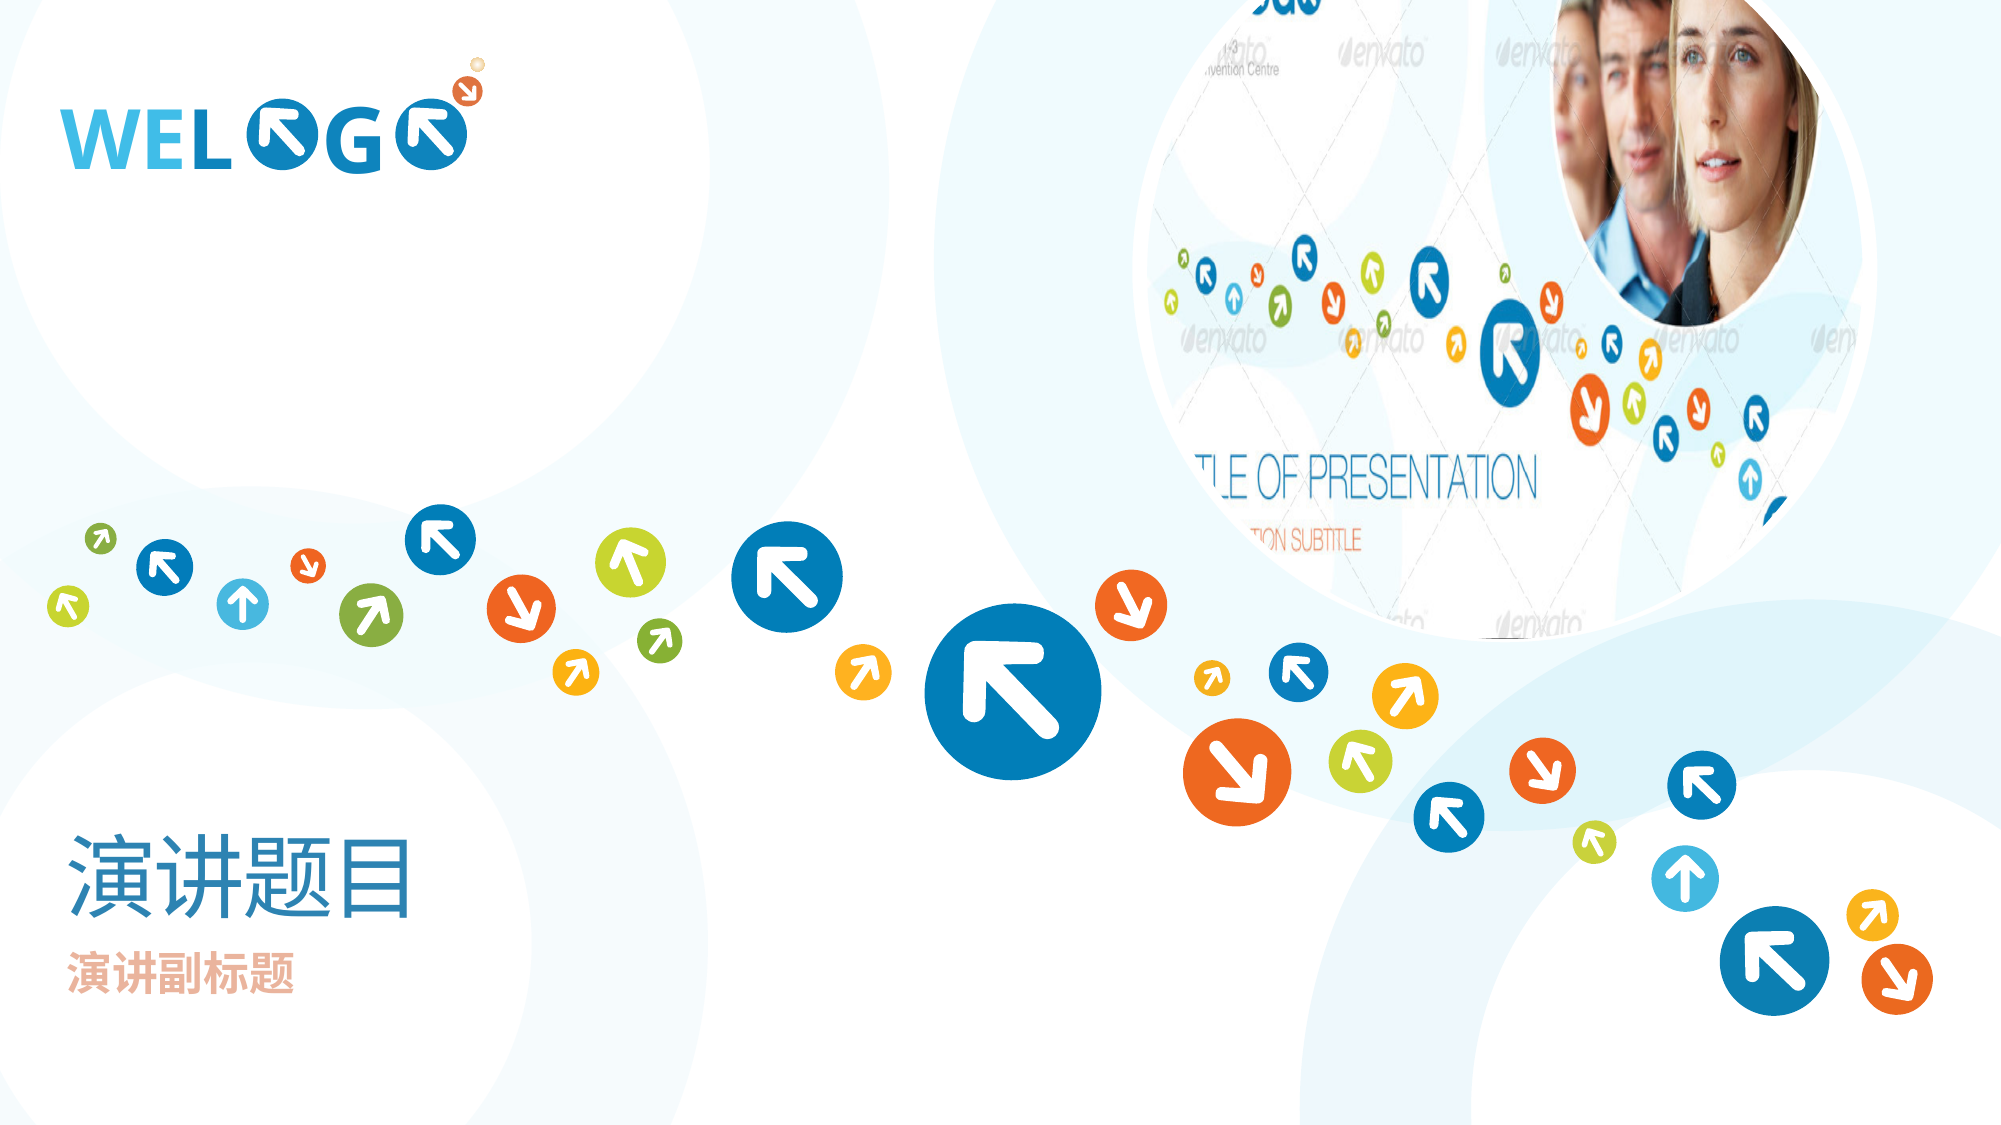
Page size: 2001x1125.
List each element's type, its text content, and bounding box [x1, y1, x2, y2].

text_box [47, 585, 90, 628]
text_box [1861, 943, 1933, 1016]
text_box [216, 577, 269, 631]
picture [1279, 0, 1289, 6]
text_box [1846, 888, 1899, 942]
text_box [637, 618, 683, 664]
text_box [1509, 737, 1576, 805]
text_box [1651, 844, 1719, 913]
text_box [835, 643, 892, 701]
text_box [405, 503, 476, 576]
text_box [1667, 750, 1737, 820]
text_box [1572, 820, 1617, 865]
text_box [1413, 781, 1485, 853]
text_box 演讲副标题 [51, 936, 588, 1007]
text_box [925, 602, 1101, 781]
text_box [1269, 642, 1329, 703]
picture [1147, 0, 1863, 639]
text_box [1183, 717, 1291, 827]
text_box 演讲题目 [50, 812, 1076, 937]
picture [1310, 0, 1317, 6]
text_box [595, 526, 666, 598]
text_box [487, 574, 556, 644]
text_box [136, 538, 193, 597]
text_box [1720, 905, 1829, 1017]
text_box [1095, 569, 1167, 642]
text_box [552, 648, 600, 696]
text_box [1194, 659, 1231, 697]
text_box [1328, 729, 1393, 794]
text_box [1372, 662, 1439, 730]
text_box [290, 548, 326, 584]
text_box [84, 522, 117, 555]
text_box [731, 520, 843, 634]
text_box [339, 582, 404, 648]
